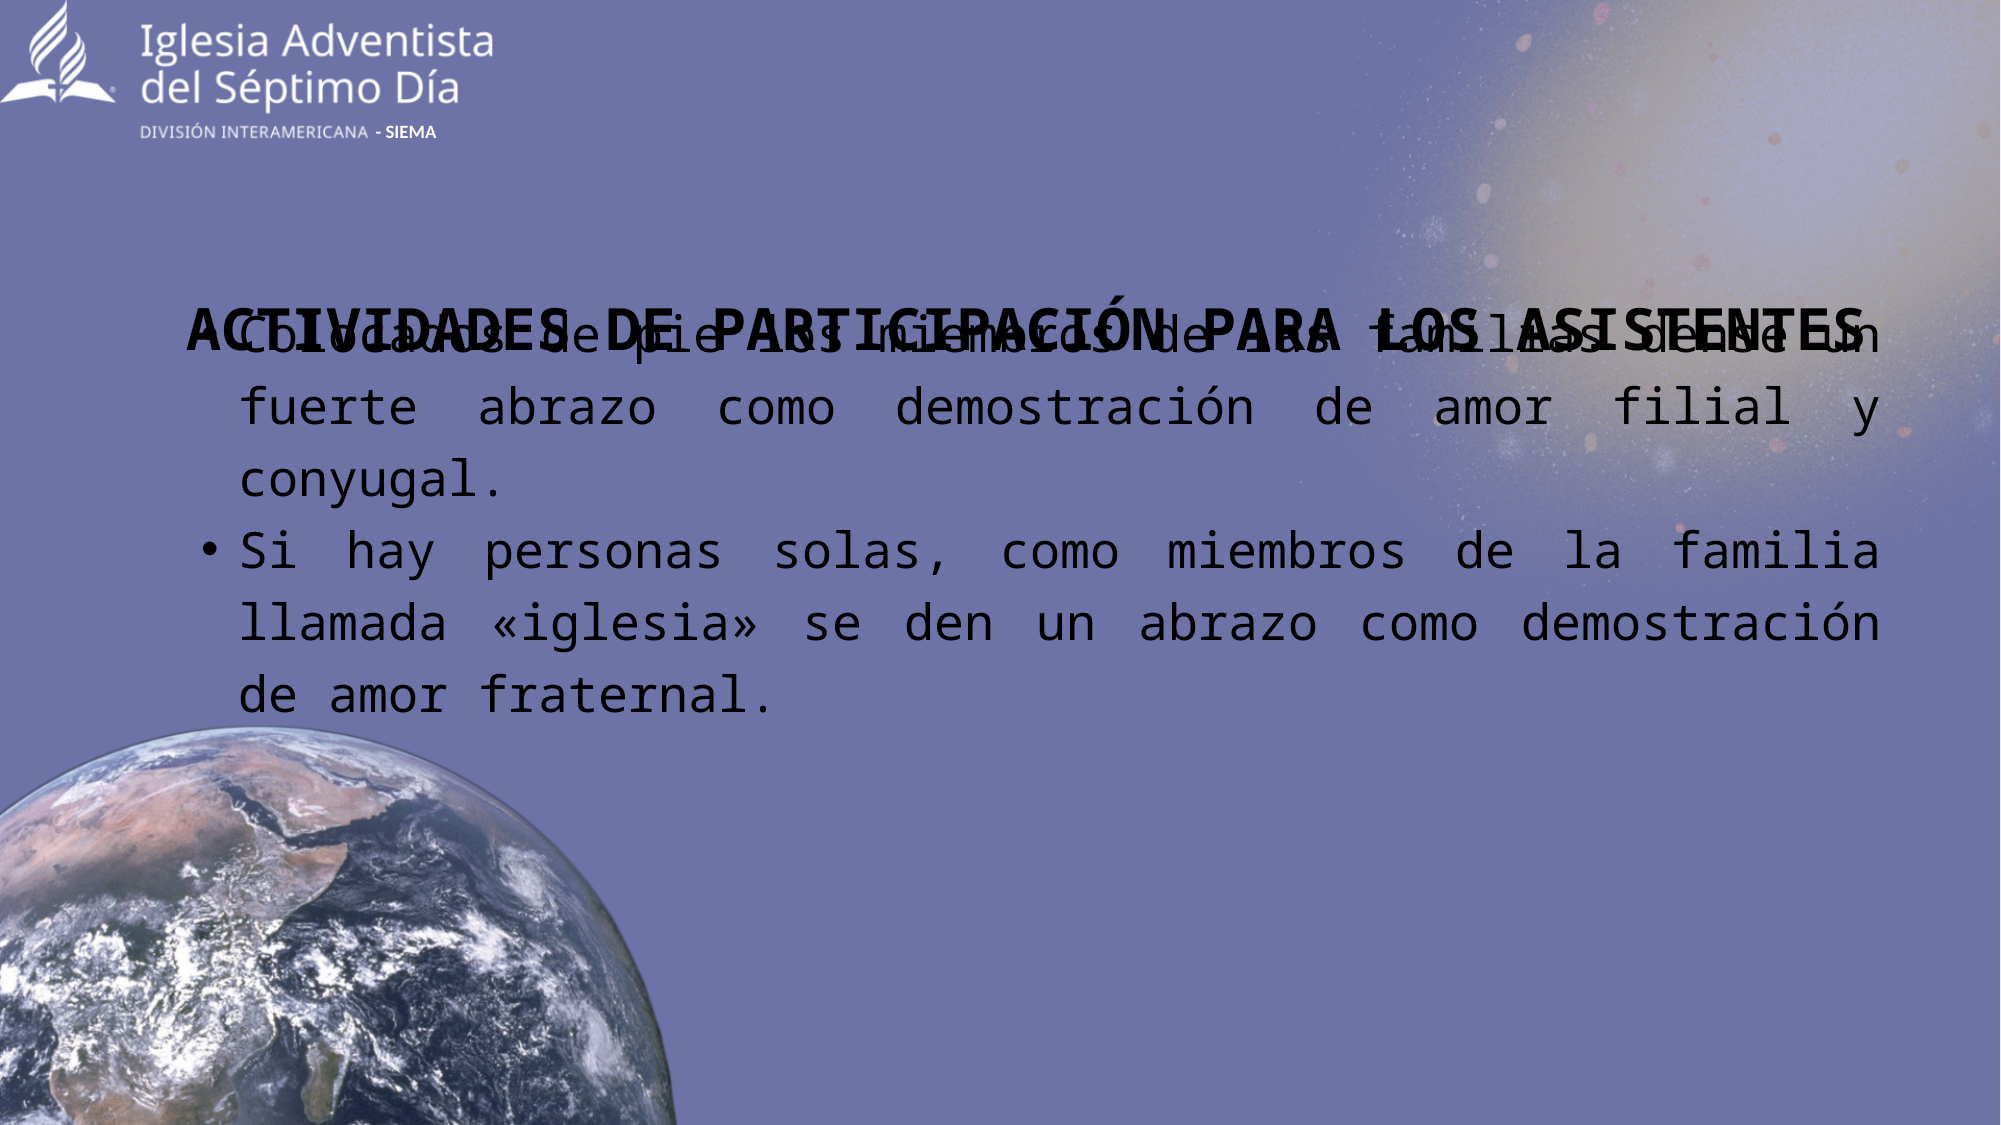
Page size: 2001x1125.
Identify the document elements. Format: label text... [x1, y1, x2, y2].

picture [0, 0, 2001, 1125]
list Colocados de pie los miembros de las familias dense un fuerte abrazo como demostración de amor filial y conyugal. Si hay personas solas, como miembros de la familia llamada «iglesia» se den un abrazo como demostración de amor fraternal. [186, 397, 1897, 803]
text_box - SIEMA [356, 112, 453, 150]
title ACTIVIDADES DE PARTICIPACIÓN PARA LOS ASISTENTES [163, 153, 1889, 371]
